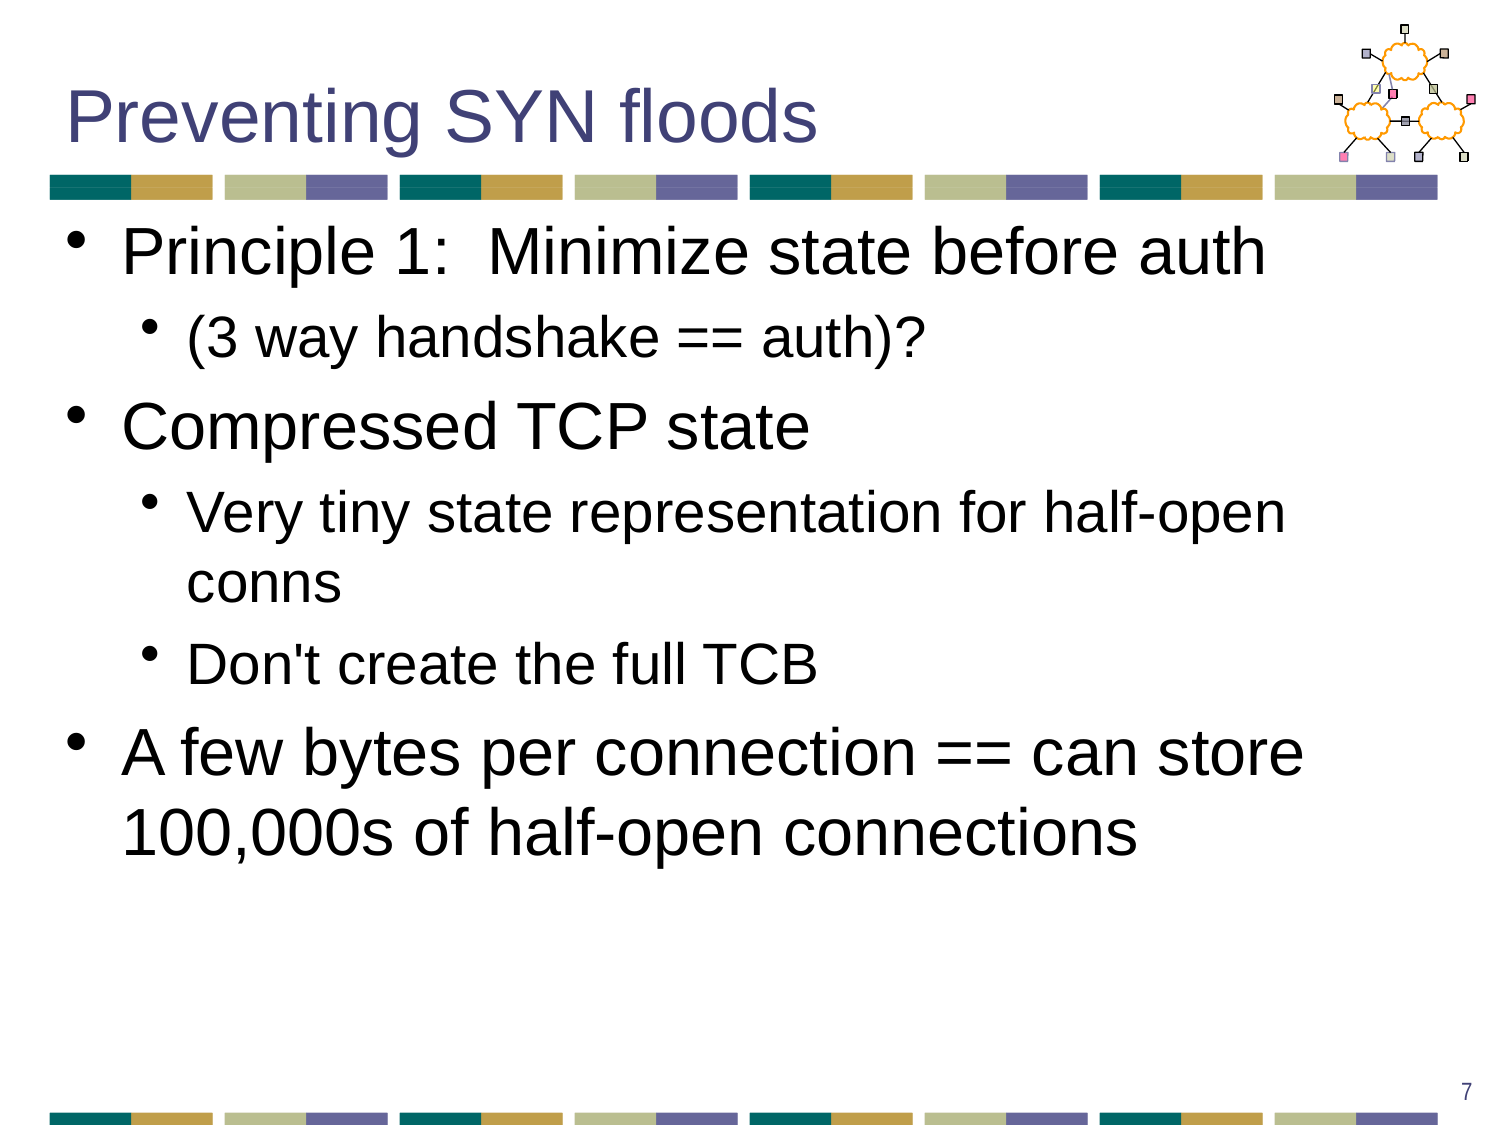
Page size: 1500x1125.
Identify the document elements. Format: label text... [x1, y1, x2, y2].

list Principle 1: Minimize state before auth (3 way handshake == auth)? Compressed TCP state Very tiny state representation for half-open conns Don't create the full TCB A few bytes per connection == can store 100,000s of half-open connections [50, 200, 1438, 1000]
title Preventing SYN floods [50, 62, 1388, 163]
slide_number 7 [1174, 1037, 1488, 1113]
